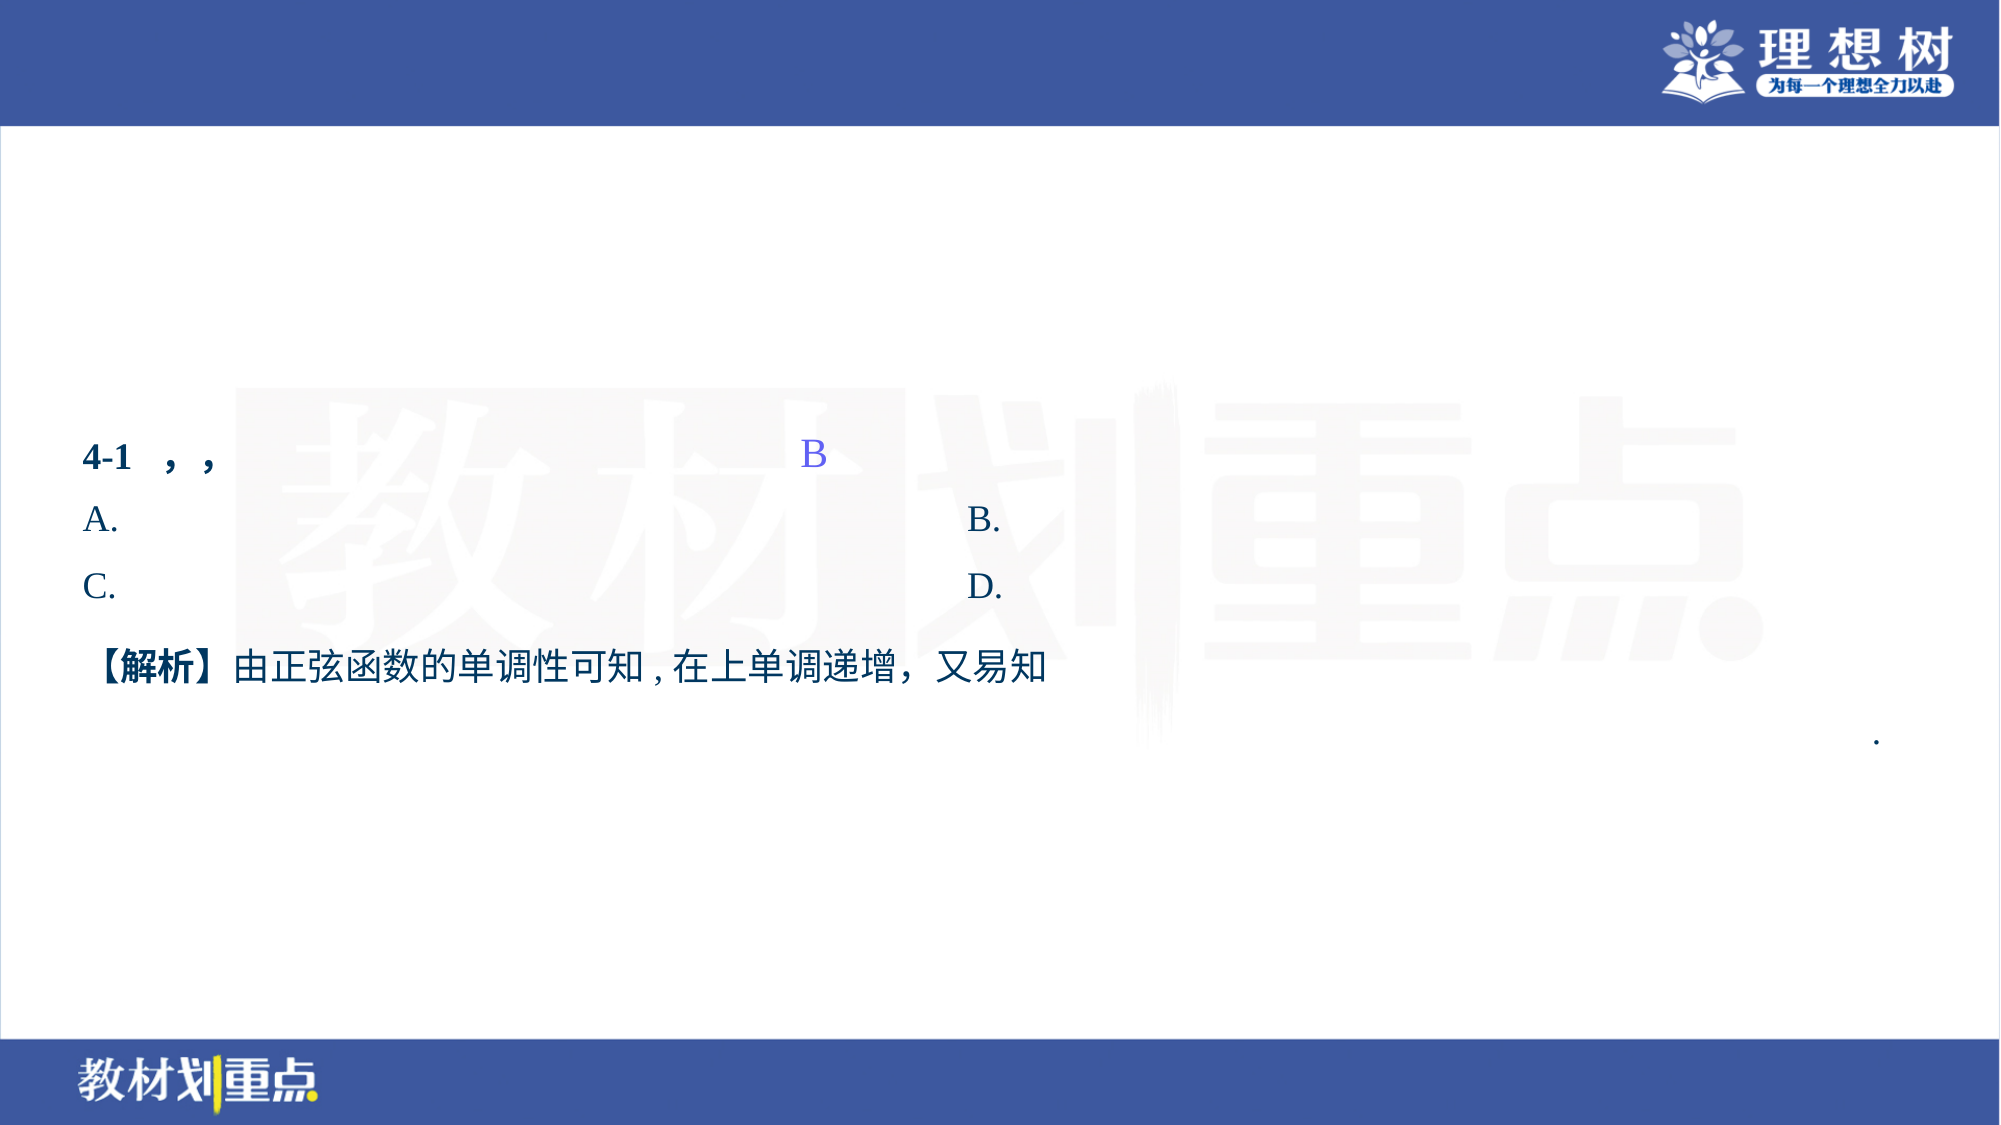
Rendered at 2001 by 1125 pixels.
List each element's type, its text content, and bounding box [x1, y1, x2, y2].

text_box B [785, 423, 844, 474]
picture [0, 0, 2000, 1125]
